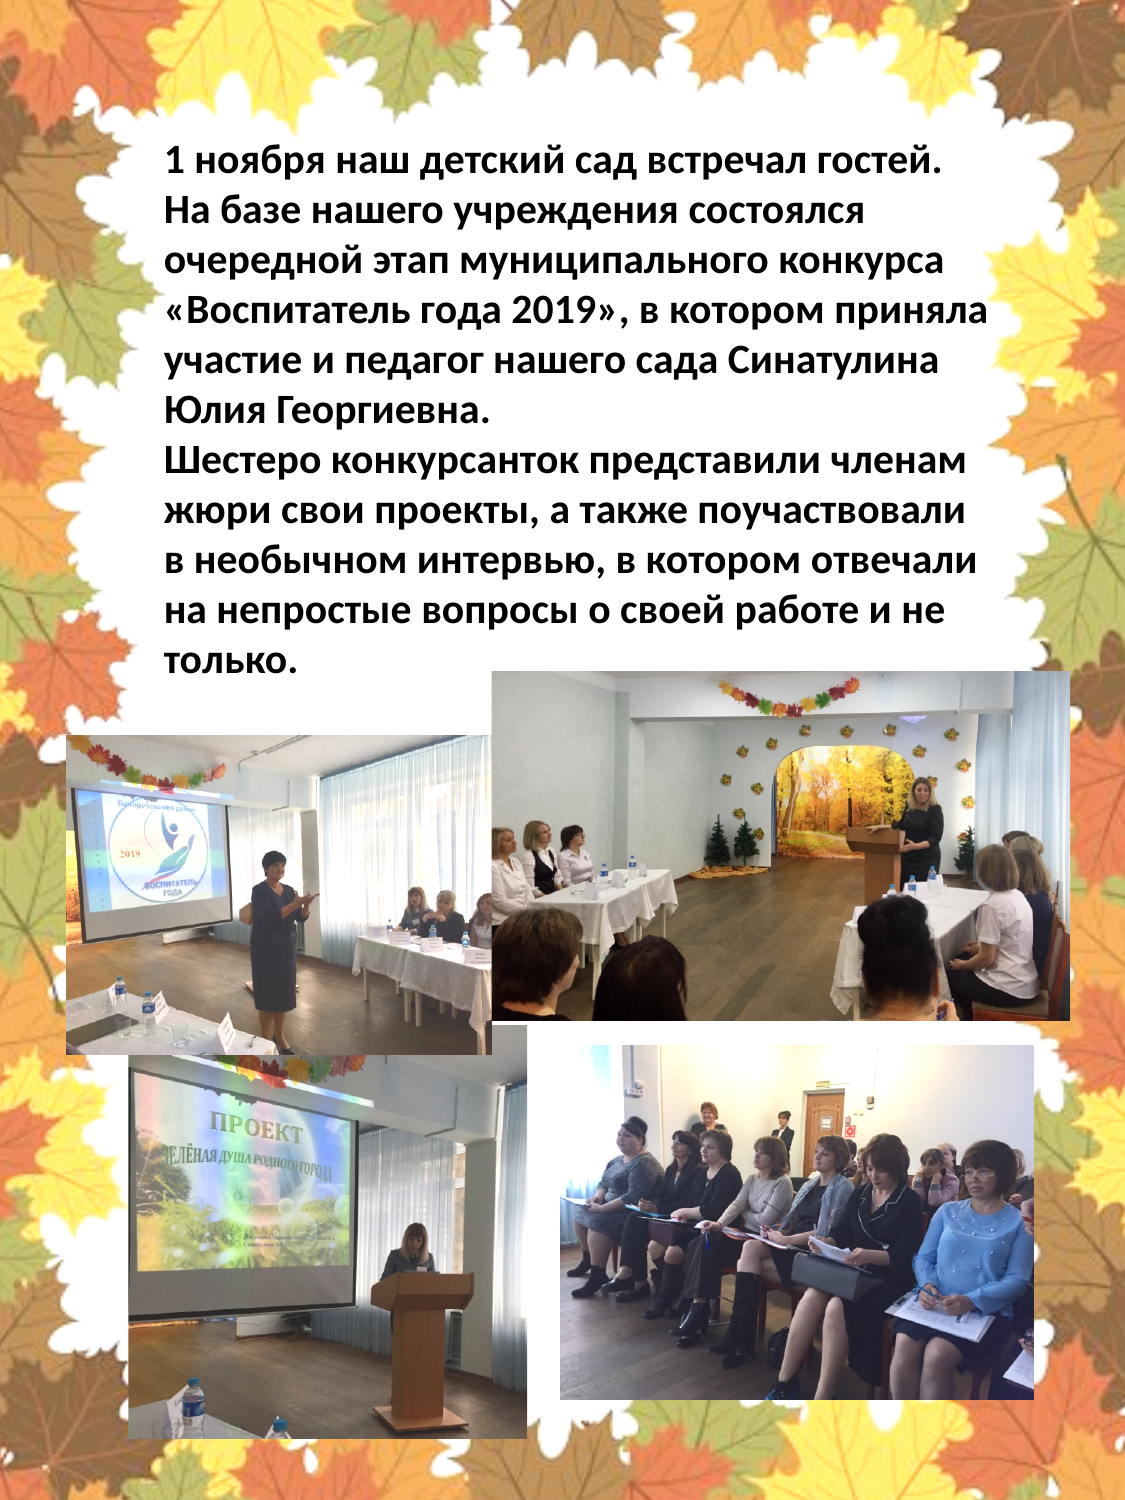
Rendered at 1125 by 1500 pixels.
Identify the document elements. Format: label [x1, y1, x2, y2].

text_box [0, 0, 1125, 1500]
